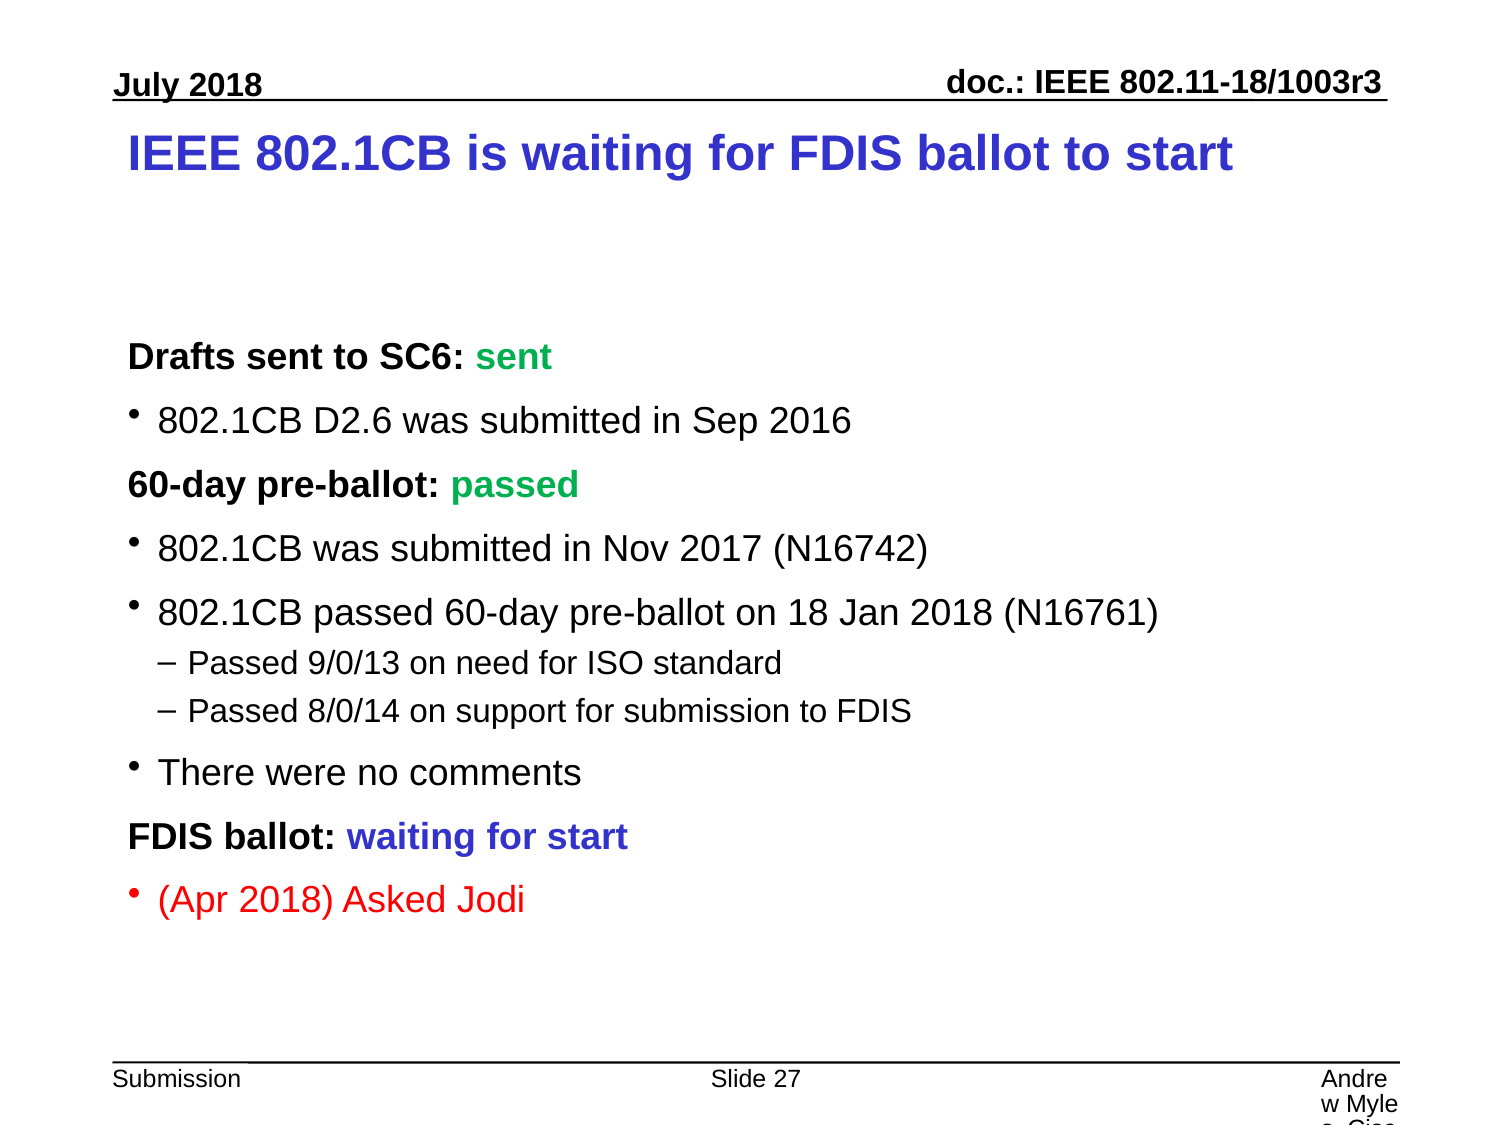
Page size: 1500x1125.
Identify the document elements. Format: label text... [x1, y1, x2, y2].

slide_number Slide 27 [709, 1061, 803, 1093]
list Drafts sent to SC6: sent 802.1CB D2.6 was submitted in Sep 2016 60-day pre-ballot: passed 802.1CB was submitted in Nov 2017 (N16742) 802.1CB passed 60-day pre-ballot on 18 Jan 2018 (N16761) Passed 9/0/13 on need for ISO standard Passed 8/0/14 on support for submission to FDIS There were no comments FDIS ballot: waiting for start (Apr 2018) Asked Jodi [112, 324, 1388, 1000]
footer Andrew Myles, Cisco [1320, 1061, 1402, 1093]
title IEEE 802.1CB is waiting for FDIS ballot to start [112, 112, 1388, 288]
